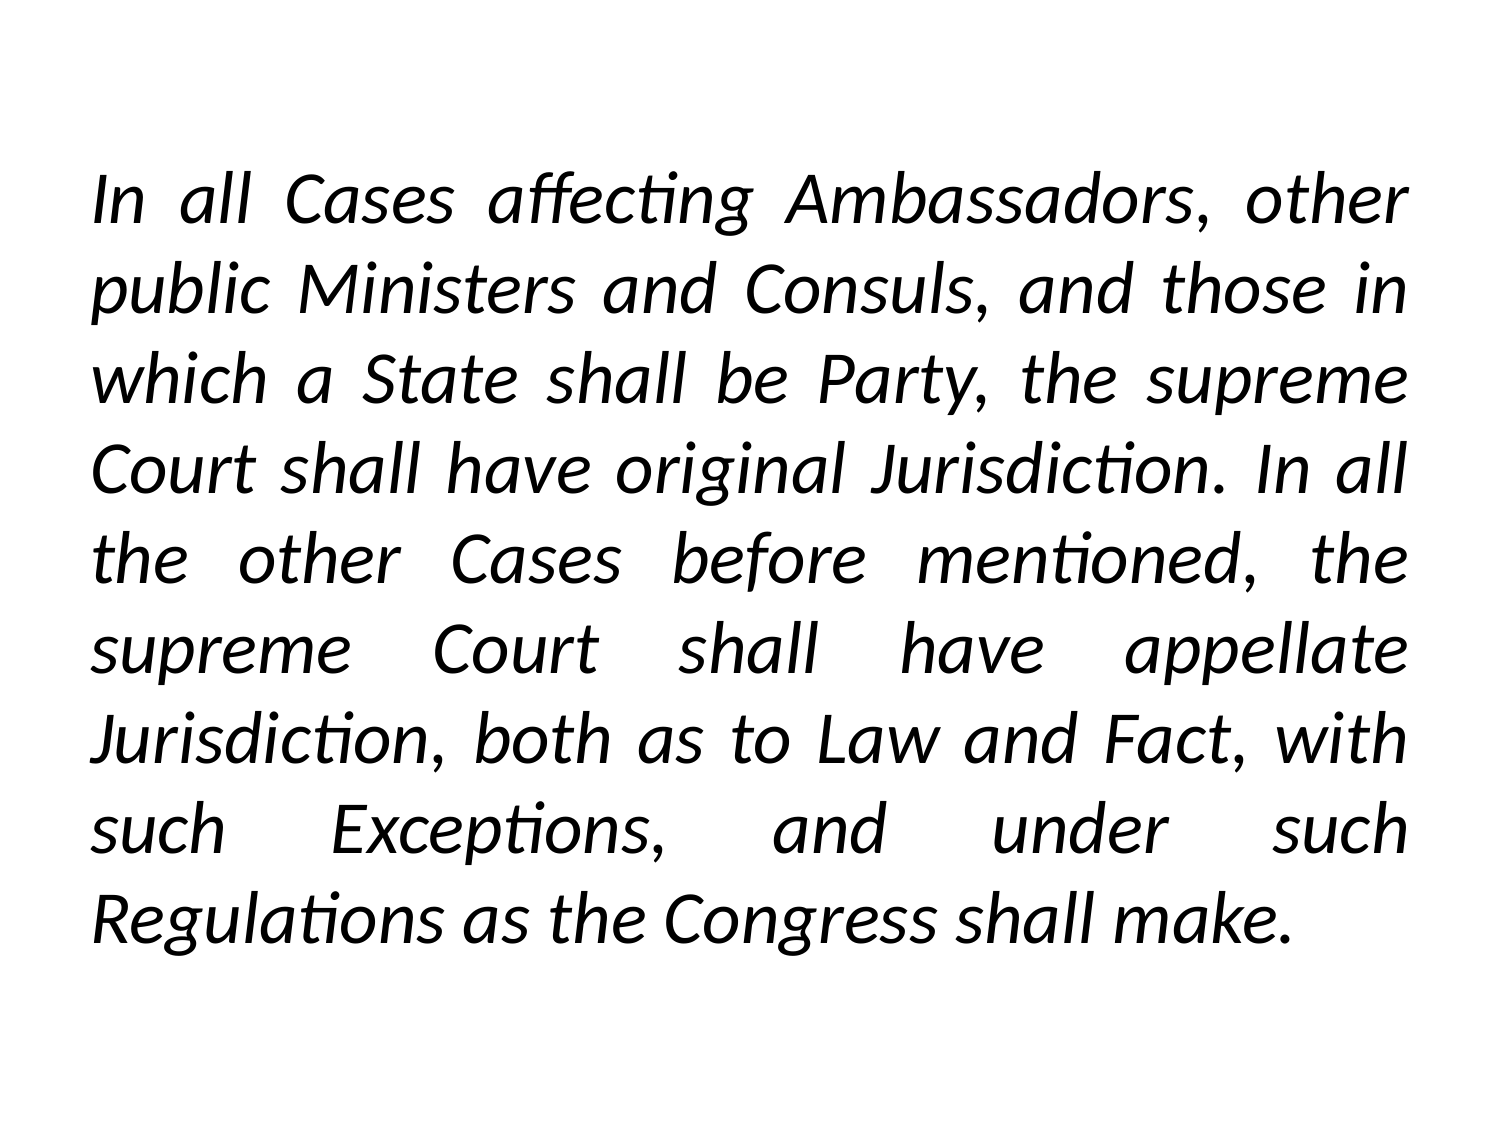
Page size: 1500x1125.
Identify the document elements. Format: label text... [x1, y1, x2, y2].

title In all Cases affecting Ambassadors, other public Ministers and Consuls, and those in which a State shall be Party, the supreme Court shall have original Jurisdiction. In all the other Cases before mentioned, the supreme Court shall have appellate Jurisdiction, both as to Law and Fact, with such Exceptions, and under such Regulations as the Congress shall make. [74, 44, 1426, 1063]
